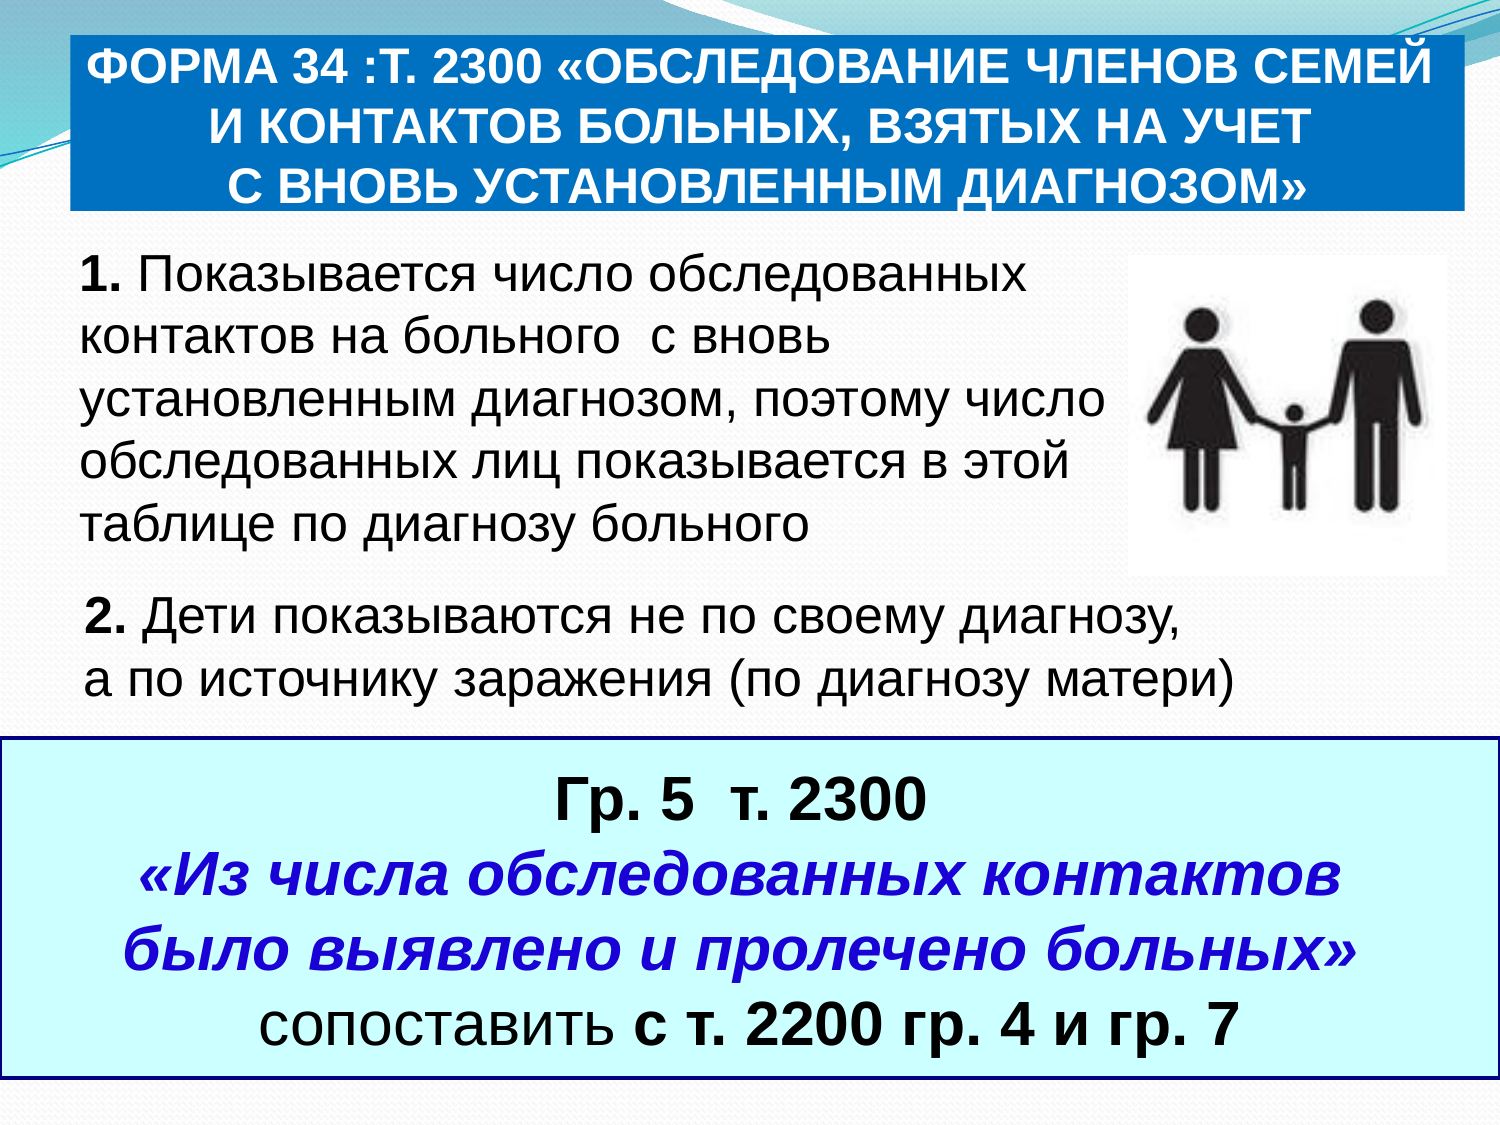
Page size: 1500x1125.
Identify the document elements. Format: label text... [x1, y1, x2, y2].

text_box Гр. 5 т. 2300 «Из числа обследованных контактов было выявлено и пролечено больных» сопоставить с т. 2200 гр. 4 и гр. 7 [0, 738, 1500, 1079]
text_box 2. Дети показываются не по своему диагнозу, а по источнику заражения (по диагнозу матери) [41, 574, 1436, 714]
text_box 1. Показывается число обследованных контактов на больного с вновь установленным диагнозом, поэтому число обследованных лиц показывается в этой таблице по диагнозу больного [64, 231, 1140, 559]
picture [1127, 255, 1448, 575]
text_box ФОРМА 34 :Т. 2300 «ОБСЛЕДОВАНИЕ ЧЛЕНОВ СЕМЕЙ И КОНТАКТОВ БОЛЬНЫХ, ВЗЯТЫХ НА УЧЕТ С ВНОВЬ УСТАНОВЛЕННЫМ ДИАГНОЗОМ» [68, 33, 1467, 213]
